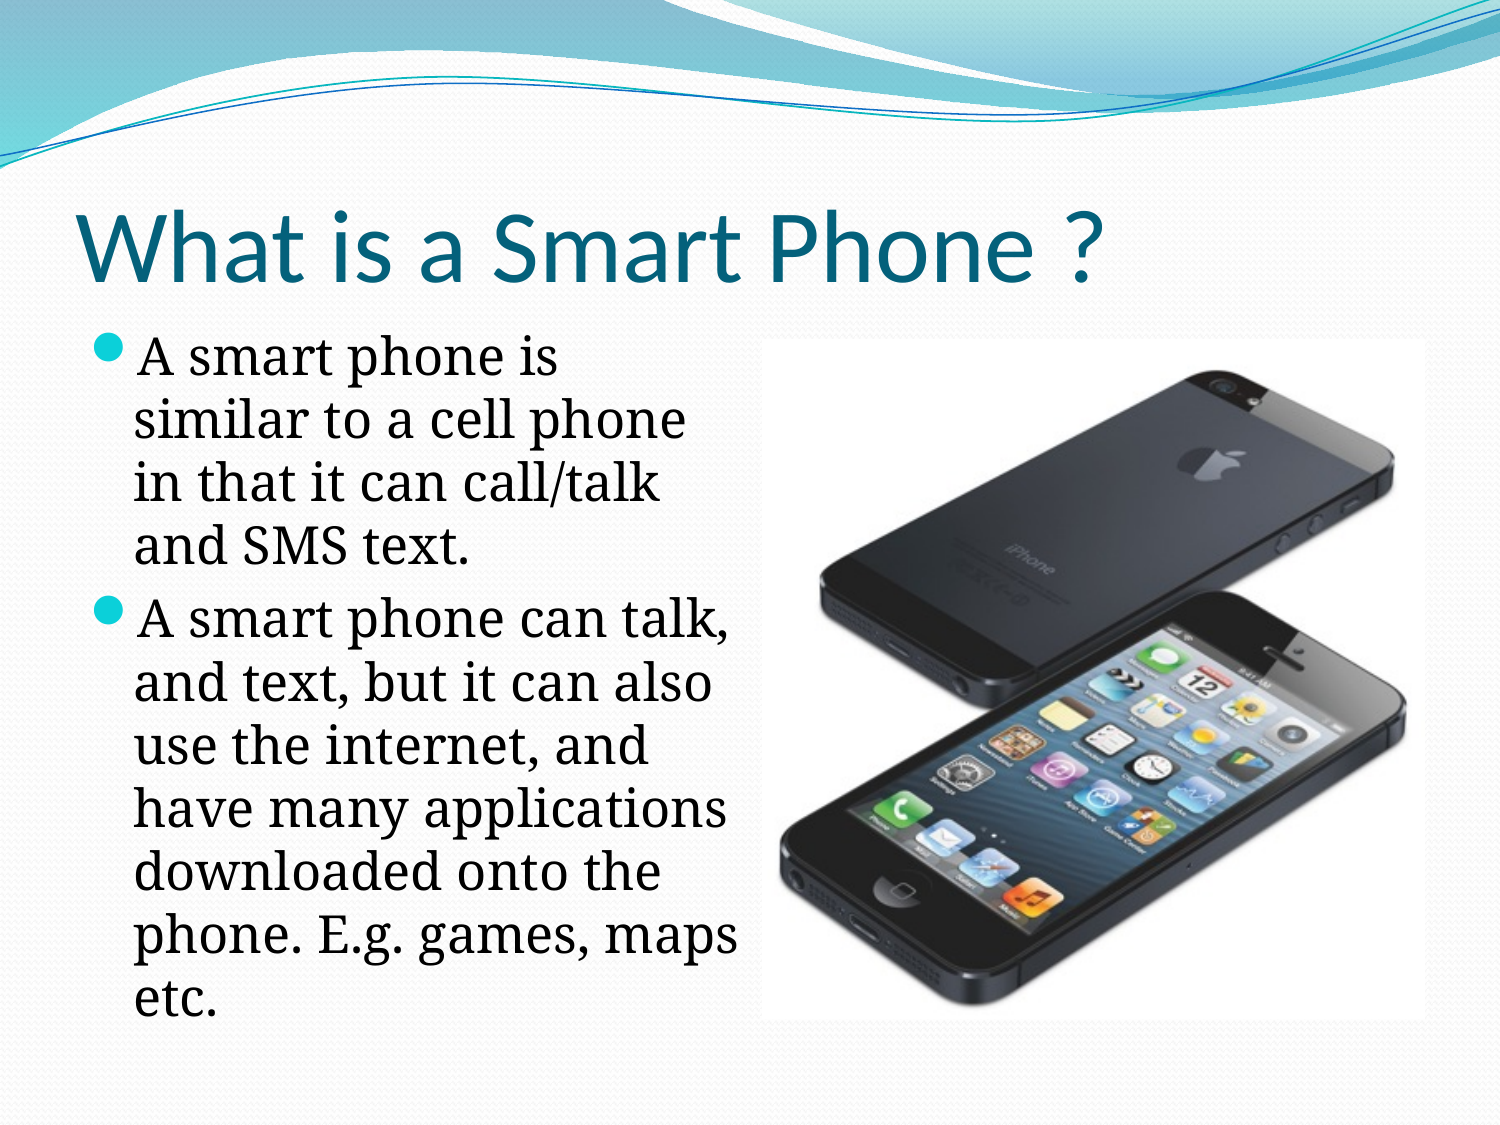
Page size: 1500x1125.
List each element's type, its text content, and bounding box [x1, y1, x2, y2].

title What is a Smart Phone ? [75, 115, 1425, 303]
list A smart phone is similar to a cell phone in that it can call/talk and SMS text. A smart phone can talk, and text, but it can also use the internet, and have many applications downloaded onto the phone. E.g. games, maps etc. [75, 314, 762, 1043]
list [762, 314, 1426, 1043]
